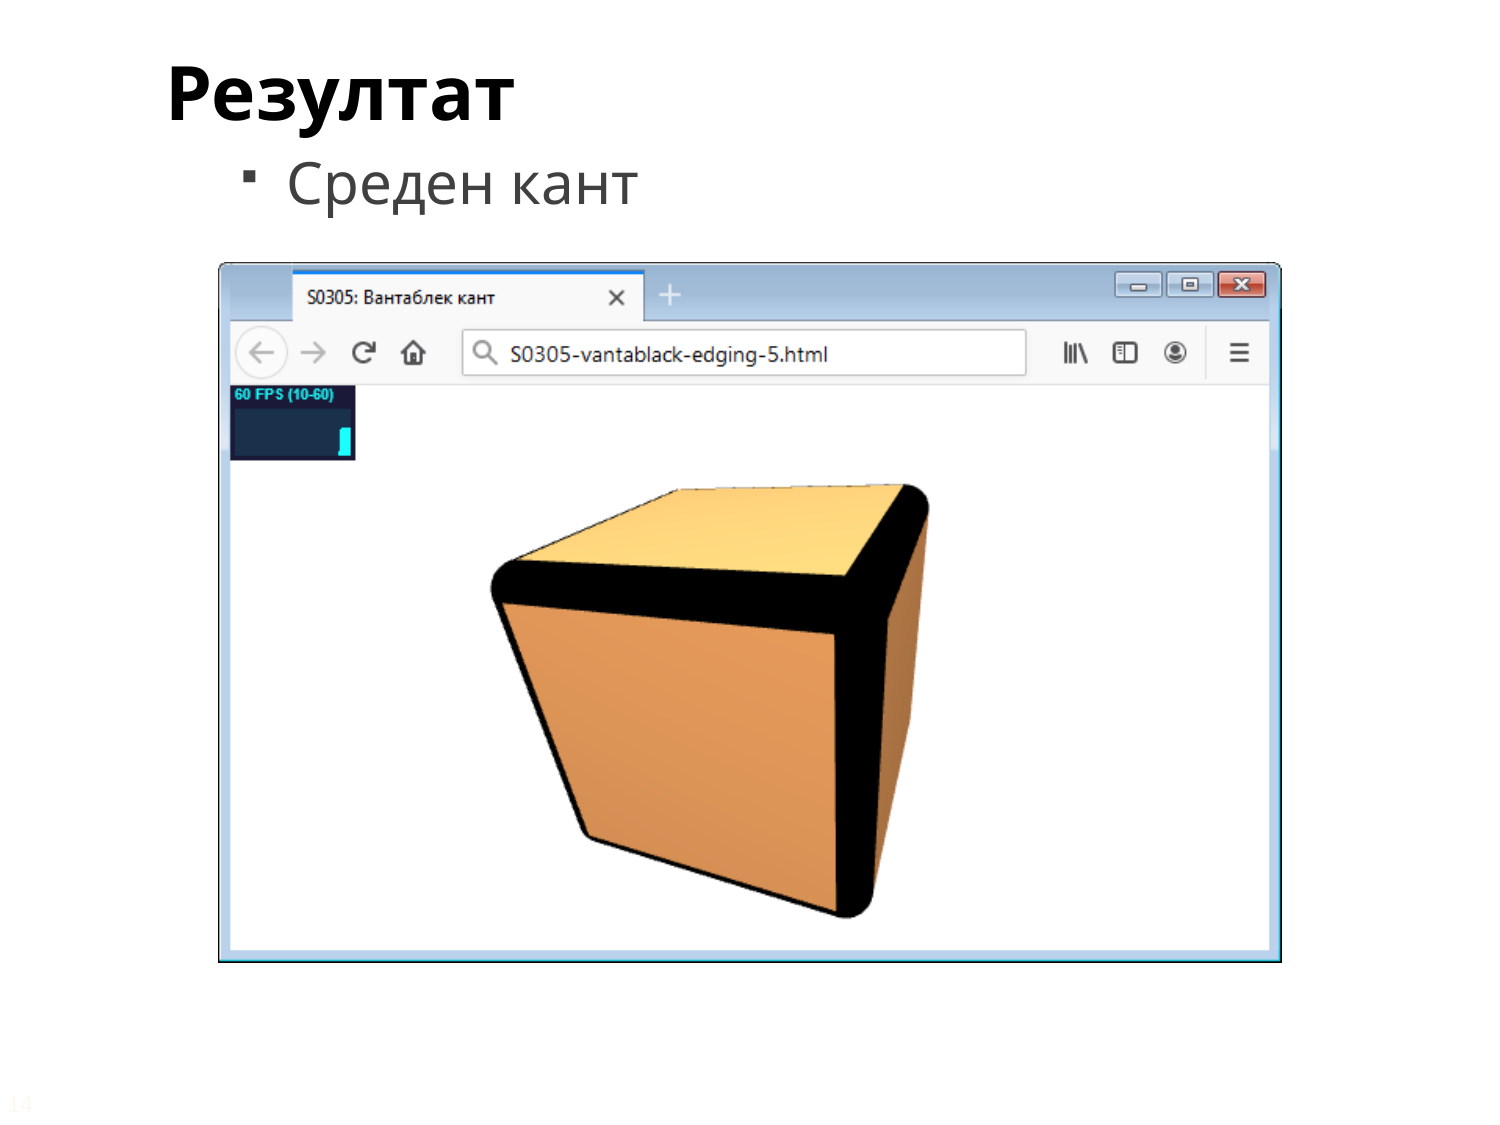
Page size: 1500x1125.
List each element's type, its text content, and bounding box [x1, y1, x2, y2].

list Резултат Среден кант [150, 37, 1488, 1113]
picture [218, 262, 1282, 963]
